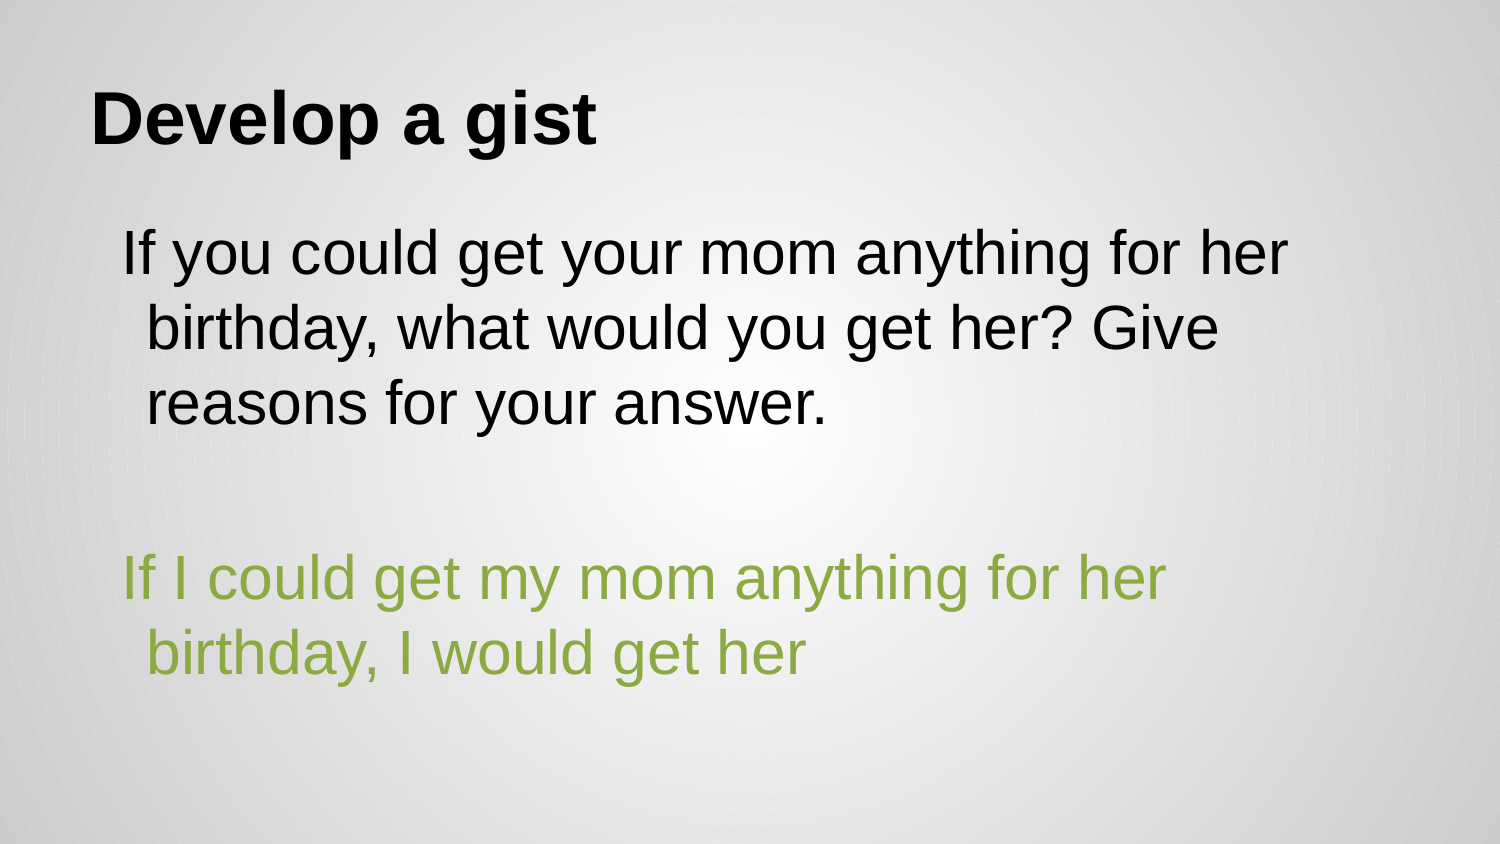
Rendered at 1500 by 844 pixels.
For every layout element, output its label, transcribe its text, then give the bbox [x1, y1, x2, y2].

list If you could get your mom anything for her birthday, what would you get her? Give reasons for your answer. If I could get my mom anything for her birthday, I would get her [74, 196, 1426, 809]
title Develop a gist [74, 33, 1426, 175]
